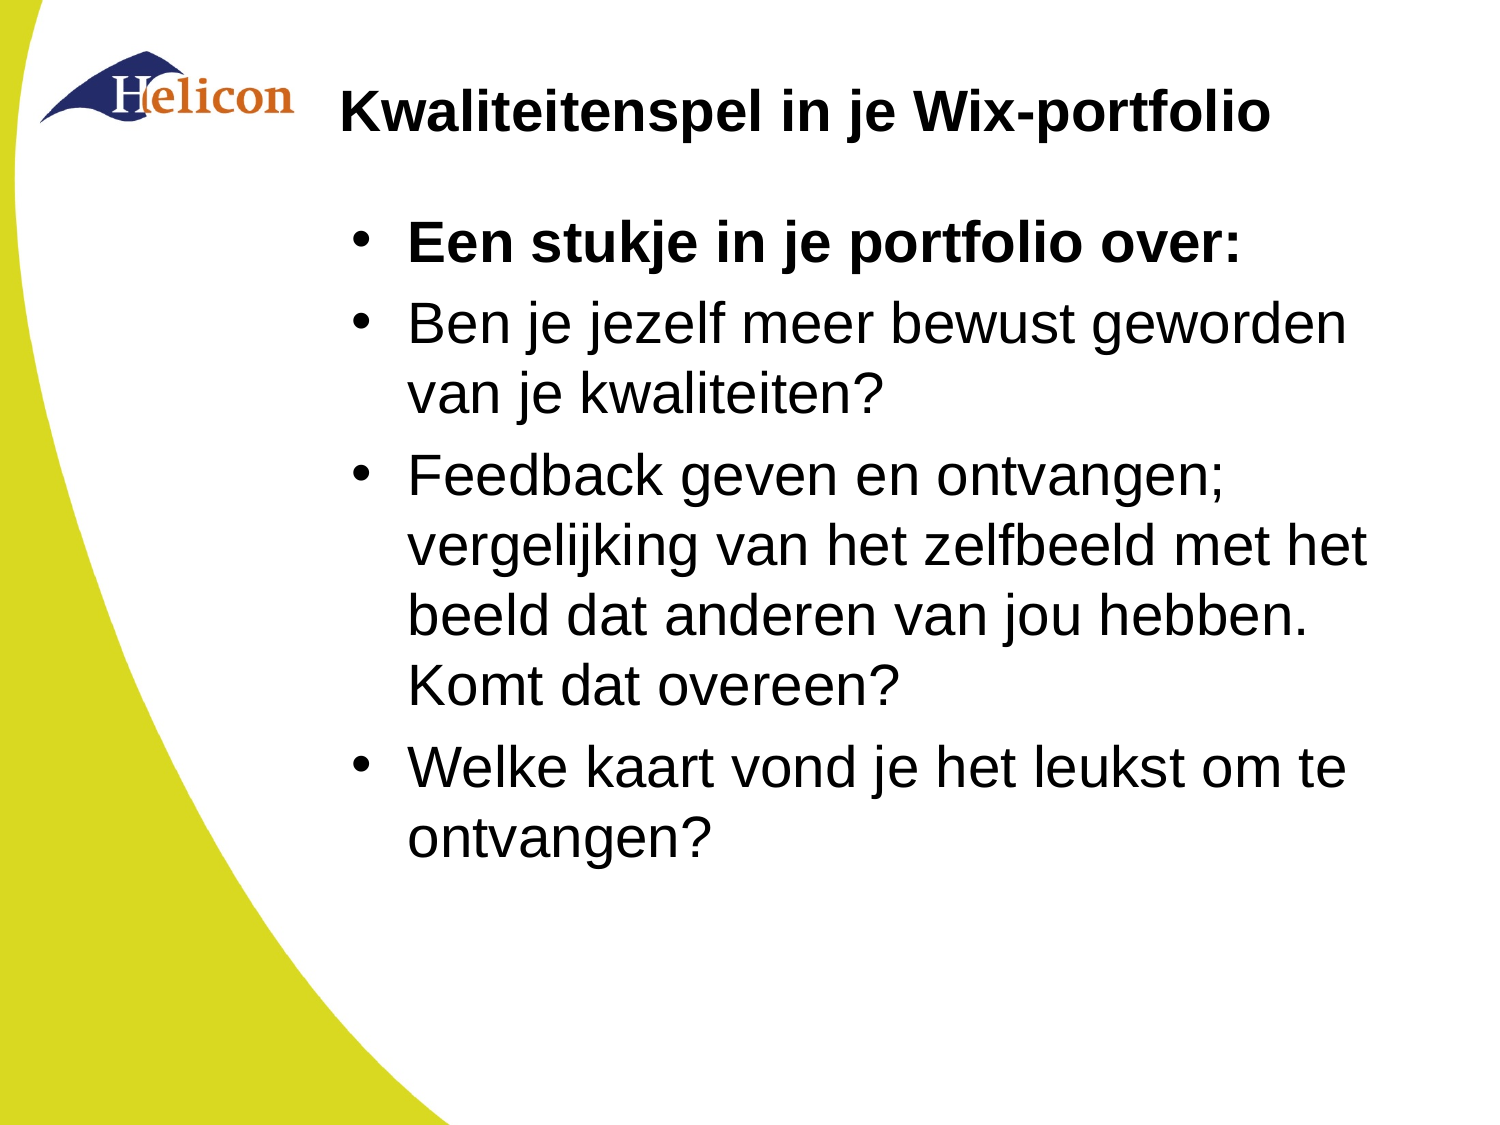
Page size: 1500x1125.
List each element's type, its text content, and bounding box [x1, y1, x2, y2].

title Kwaliteitenspel in je Wix-portfolio [324, 54, 1415, 161]
picture [0, 0, 1500, 1125]
list Een stukje in je portfolio over: Ben je jezelf meer bewust geworden van je kwaliteiten? Feedback geven en ontvangen; vergelijking van het zelfbeeld met het beeld dat anderen van jou hebben. Komt dat overeen? Welke kaart vond je het leukst om te ontvangen? [336, 196, 1425, 1005]
